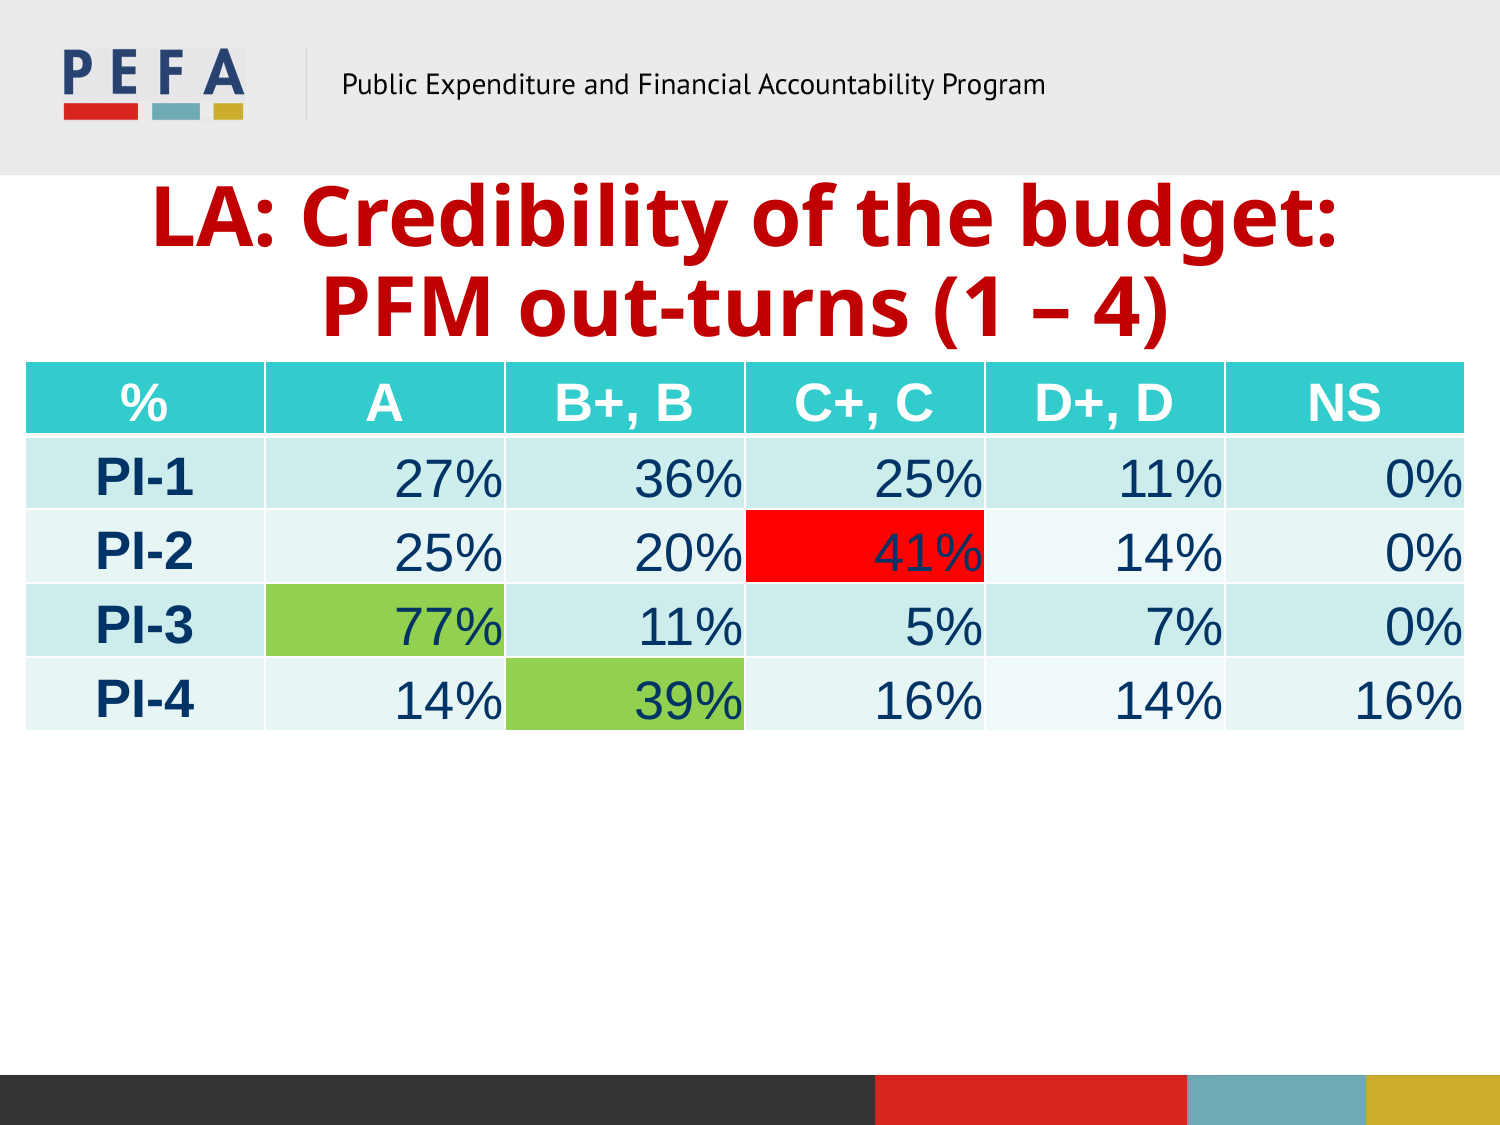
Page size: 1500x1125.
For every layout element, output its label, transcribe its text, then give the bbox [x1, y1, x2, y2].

table_cell 25% [746, 438, 984, 508]
table_cell 20% [506, 510, 744, 582]
table_header C+, C [746, 362, 984, 433]
table_cell 0% [1226, 438, 1464, 508]
title LA: Credibility of the budget: PFM out-turns (1 – 4) [64, 160, 1426, 361]
table_cell 16% [746, 658, 984, 730]
table_cell 14% [266, 658, 504, 730]
table_cell 5% [746, 584, 984, 656]
table_cell PI-3 [26, 584, 264, 656]
table_cell PI-1 [26, 438, 264, 508]
table_cell 41% [746, 510, 984, 582]
table_header D+, D [986, 362, 1224, 433]
picture [0, 0, 1500, 1125]
table_cell 16% [1226, 658, 1464, 730]
table_cell 14% [986, 658, 1224, 730]
table_cell 0% [1226, 510, 1464, 582]
table_cell 7% [986, 584, 1224, 656]
table_cell 11% [506, 584, 744, 656]
table_header % [26, 362, 264, 433]
table_header NS [1226, 362, 1464, 433]
table_header B+, B [506, 362, 744, 433]
table_header A [266, 362, 504, 433]
table_cell 39% [506, 658, 744, 730]
table_cell 36% [506, 438, 744, 508]
table_cell PI-2 [26, 510, 264, 582]
table_cell 77% [266, 584, 504, 656]
table_cell 0% [1226, 584, 1464, 656]
table_cell PI-4 [26, 658, 264, 730]
table_cell 27% [266, 438, 504, 508]
table_cell 14% [986, 510, 1224, 582]
table_cell 11% [986, 438, 1224, 508]
table_cell 25% [266, 510, 504, 582]
